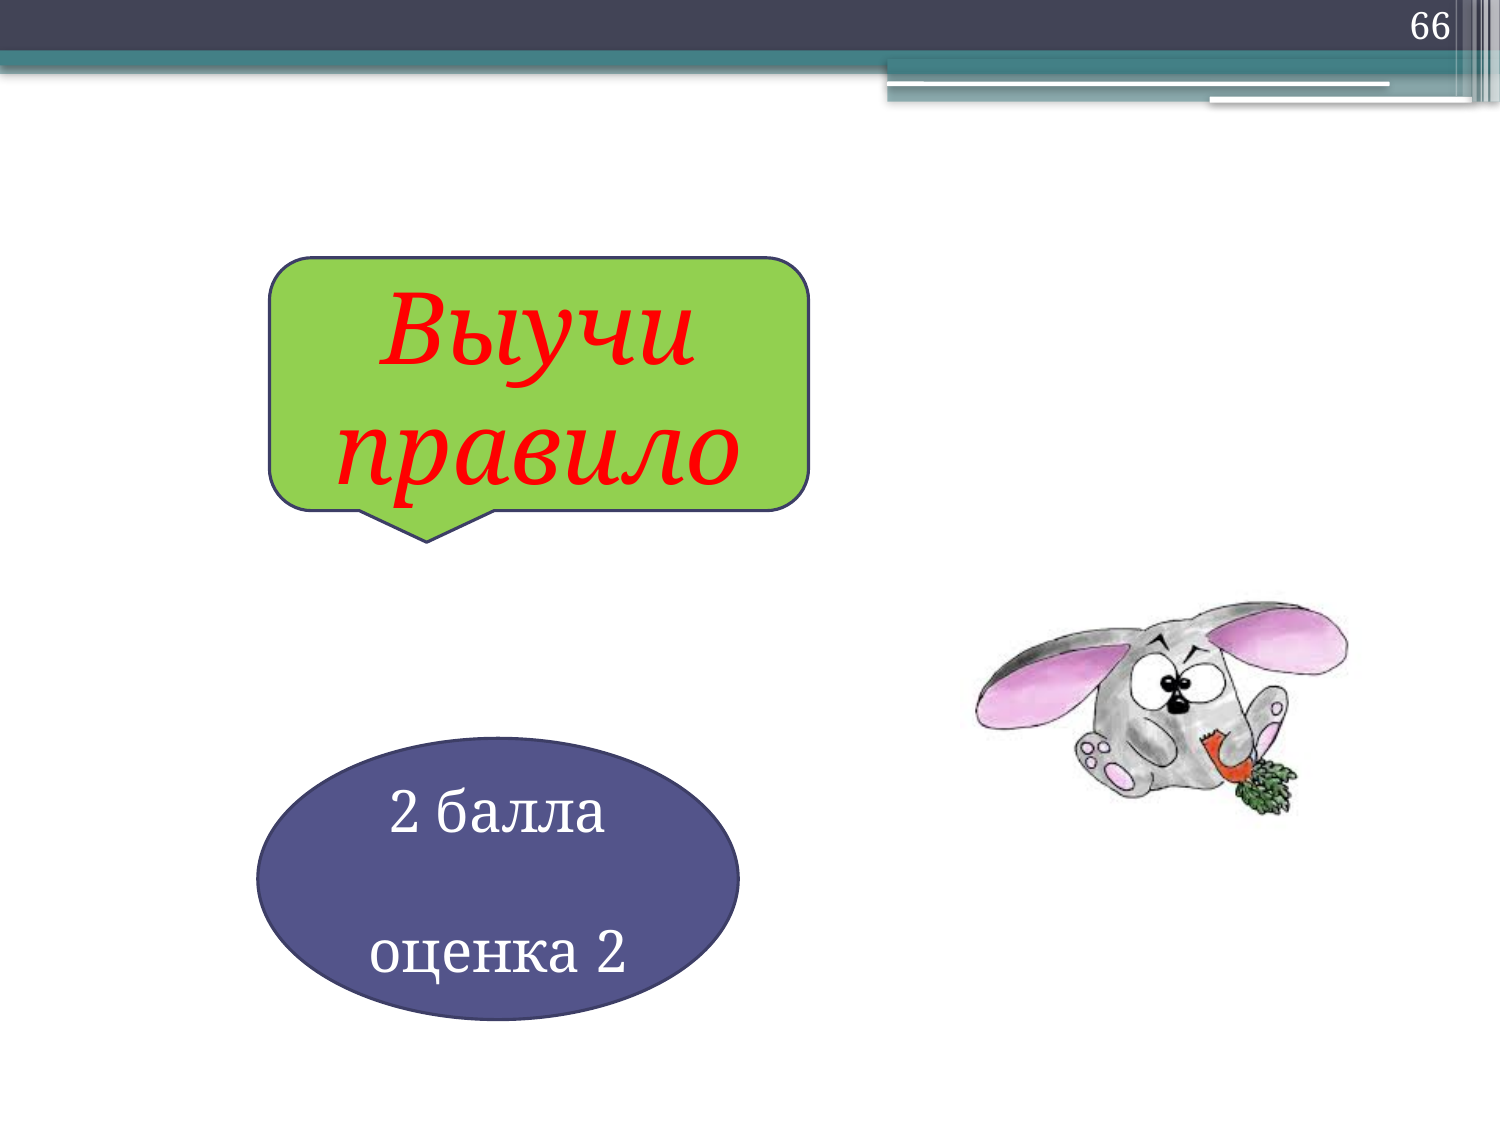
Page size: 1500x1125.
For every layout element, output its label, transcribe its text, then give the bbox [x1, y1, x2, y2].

slide_number 66 [1341, 0, 1466, 61]
picture [960, 578, 1383, 872]
text_box Выучи правило [267, 256, 811, 544]
text_box 2 балла оценка 2 [256, 736, 740, 1022]
